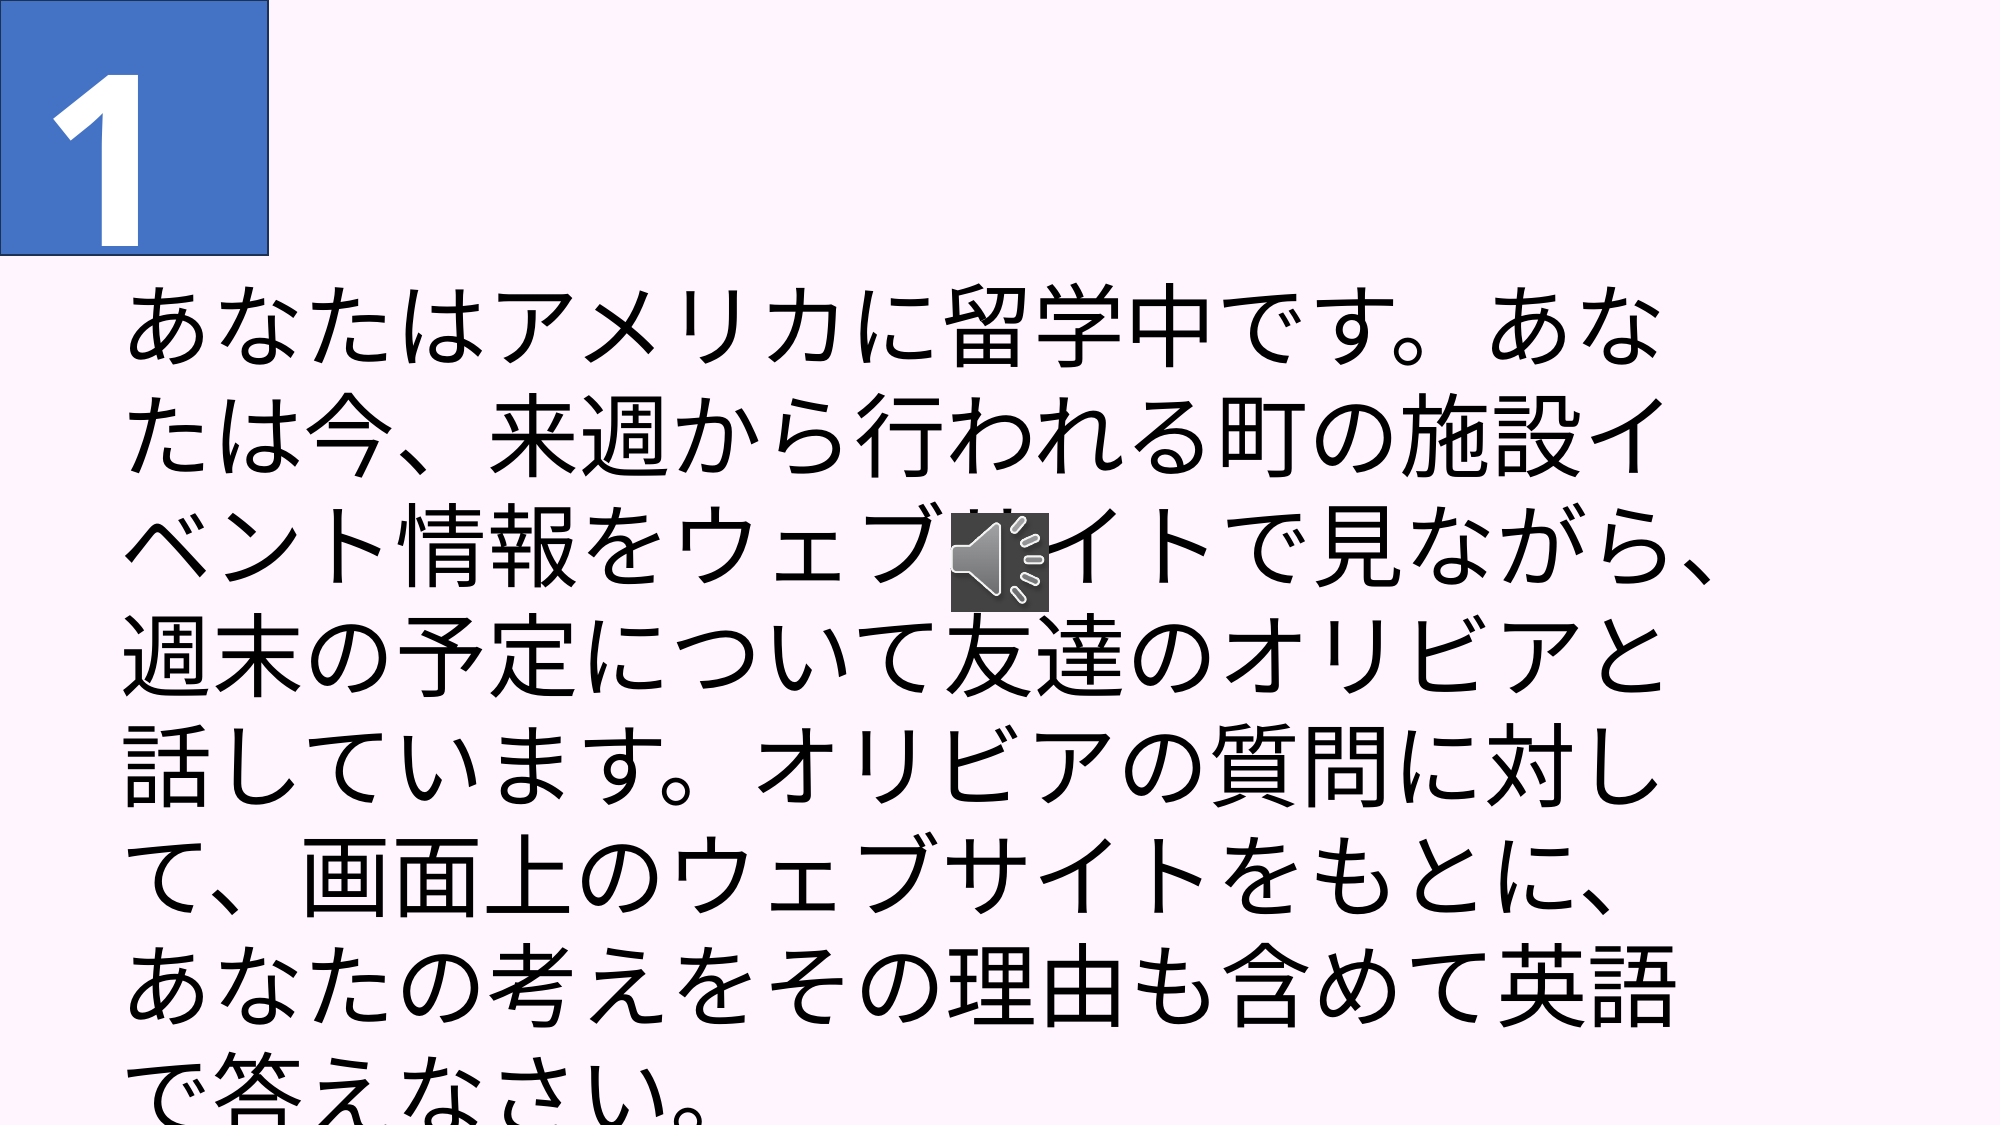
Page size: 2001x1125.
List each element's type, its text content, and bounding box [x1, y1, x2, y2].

text_box あなたはアメリカに留学中です。あなたは今、来週から行われる町の施設イベント情報をウェブサイトで見ながら、週末の予定について友達のオリビアと話しています。オリビアの質問に対して、画面上のウェブサイトをもとに、あなたの考えをその理由も含めて英語で答えなさい。 [105, 261, 1733, 1125]
picture [949, 512, 1050, 613]
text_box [0, 0, 269, 306]
